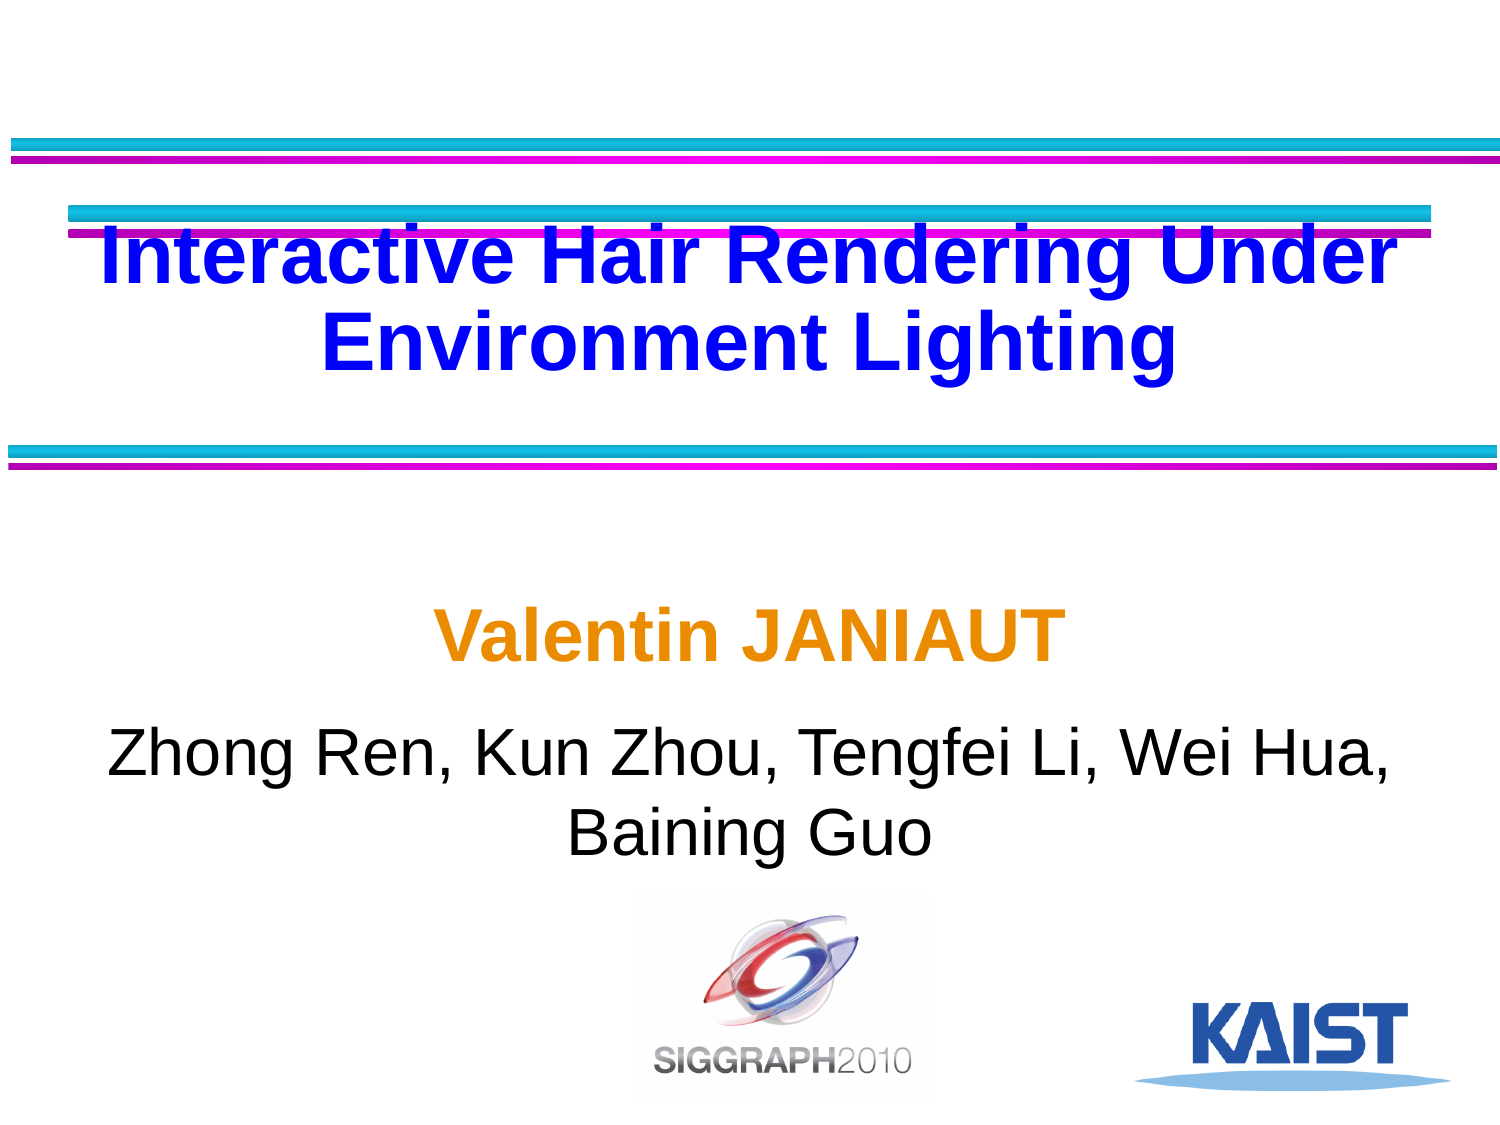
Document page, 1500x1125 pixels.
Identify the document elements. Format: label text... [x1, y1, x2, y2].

picture [1134, 1002, 1451, 1091]
text_box Valentin JANIAUT Zhong Ren, Kun Zhou, Tengfei Li, Wei Hua, Baining Guo [81, 578, 1419, 877]
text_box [8, 444, 1498, 471]
picture [631, 894, 931, 1101]
text_box Interactive Hair Rendering Under Environment Lighting [0, 138, 1500, 462]
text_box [10, 138, 1500, 164]
